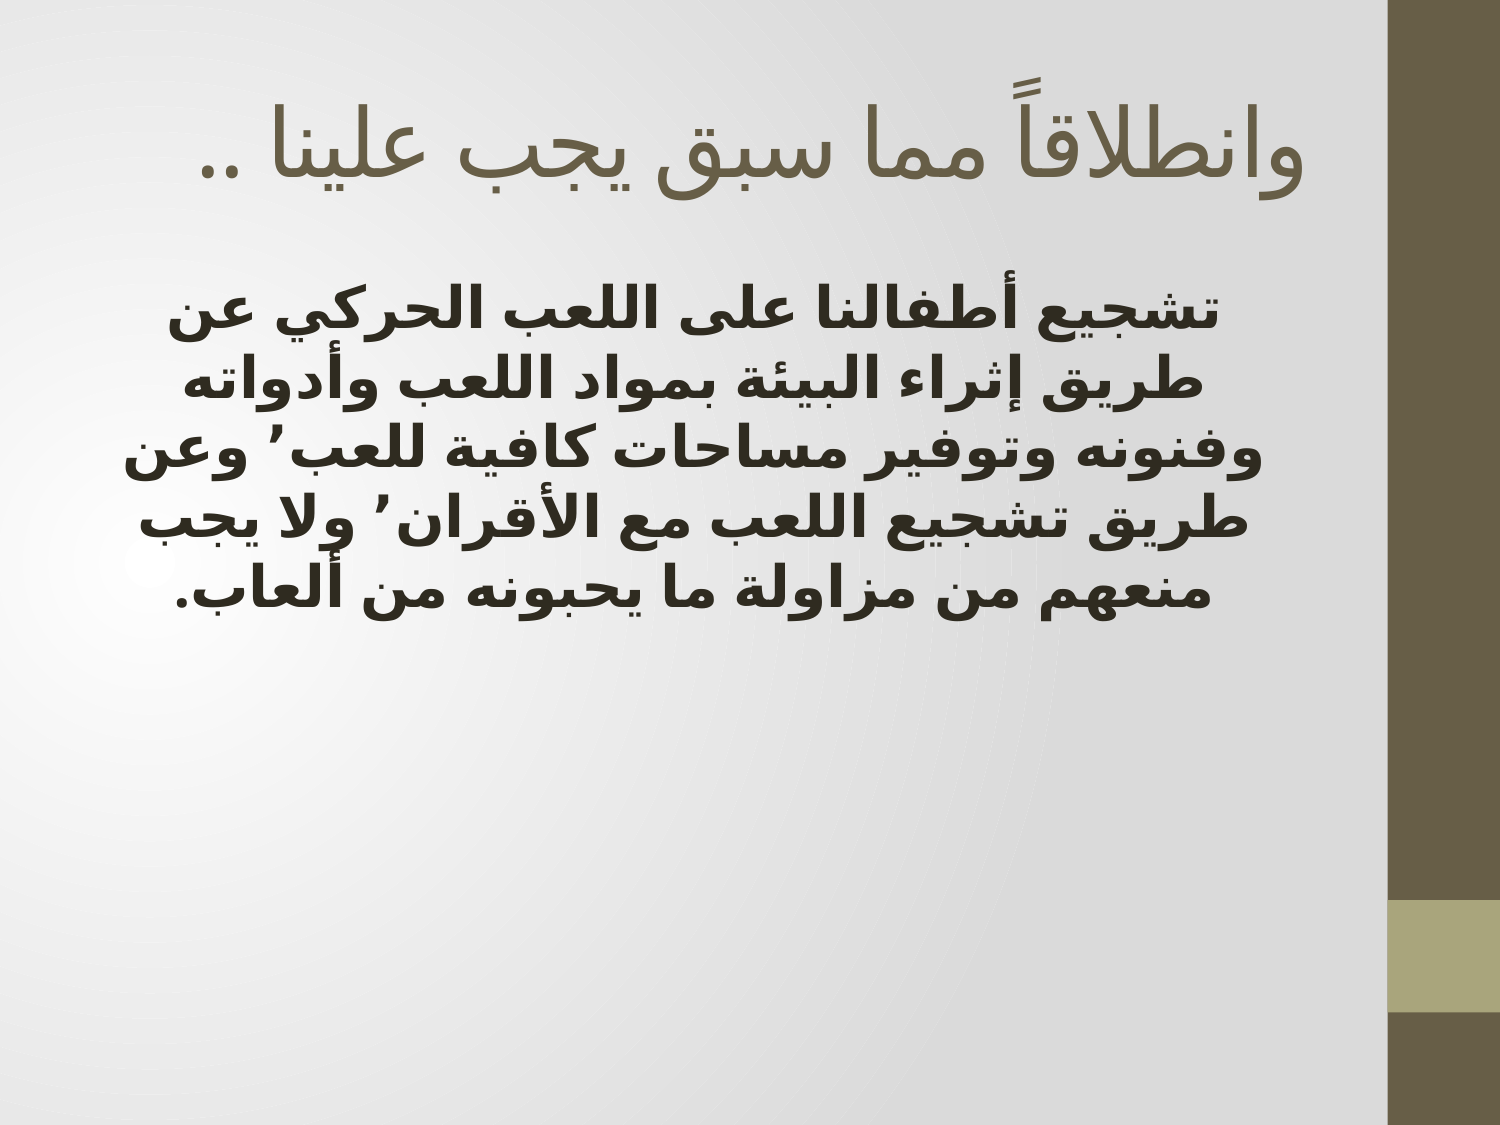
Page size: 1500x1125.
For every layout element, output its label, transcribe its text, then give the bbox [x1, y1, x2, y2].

list تشجيع أطفالنا على اللعب الحركي عن طريق إثراء البيئة بمواد اللعب وأدواته وفنونه وتوفير مساحات كافية للعب٬ وعن طريق تشجيع اللعب مع الأقران٬ ولا يجب منعهم من مزاولة ما يحبونه من ألعاب. [75, 262, 1325, 1050]
title وانطلاقاً مما سبق يجب علينا .. [75, 45, 1325, 233]
